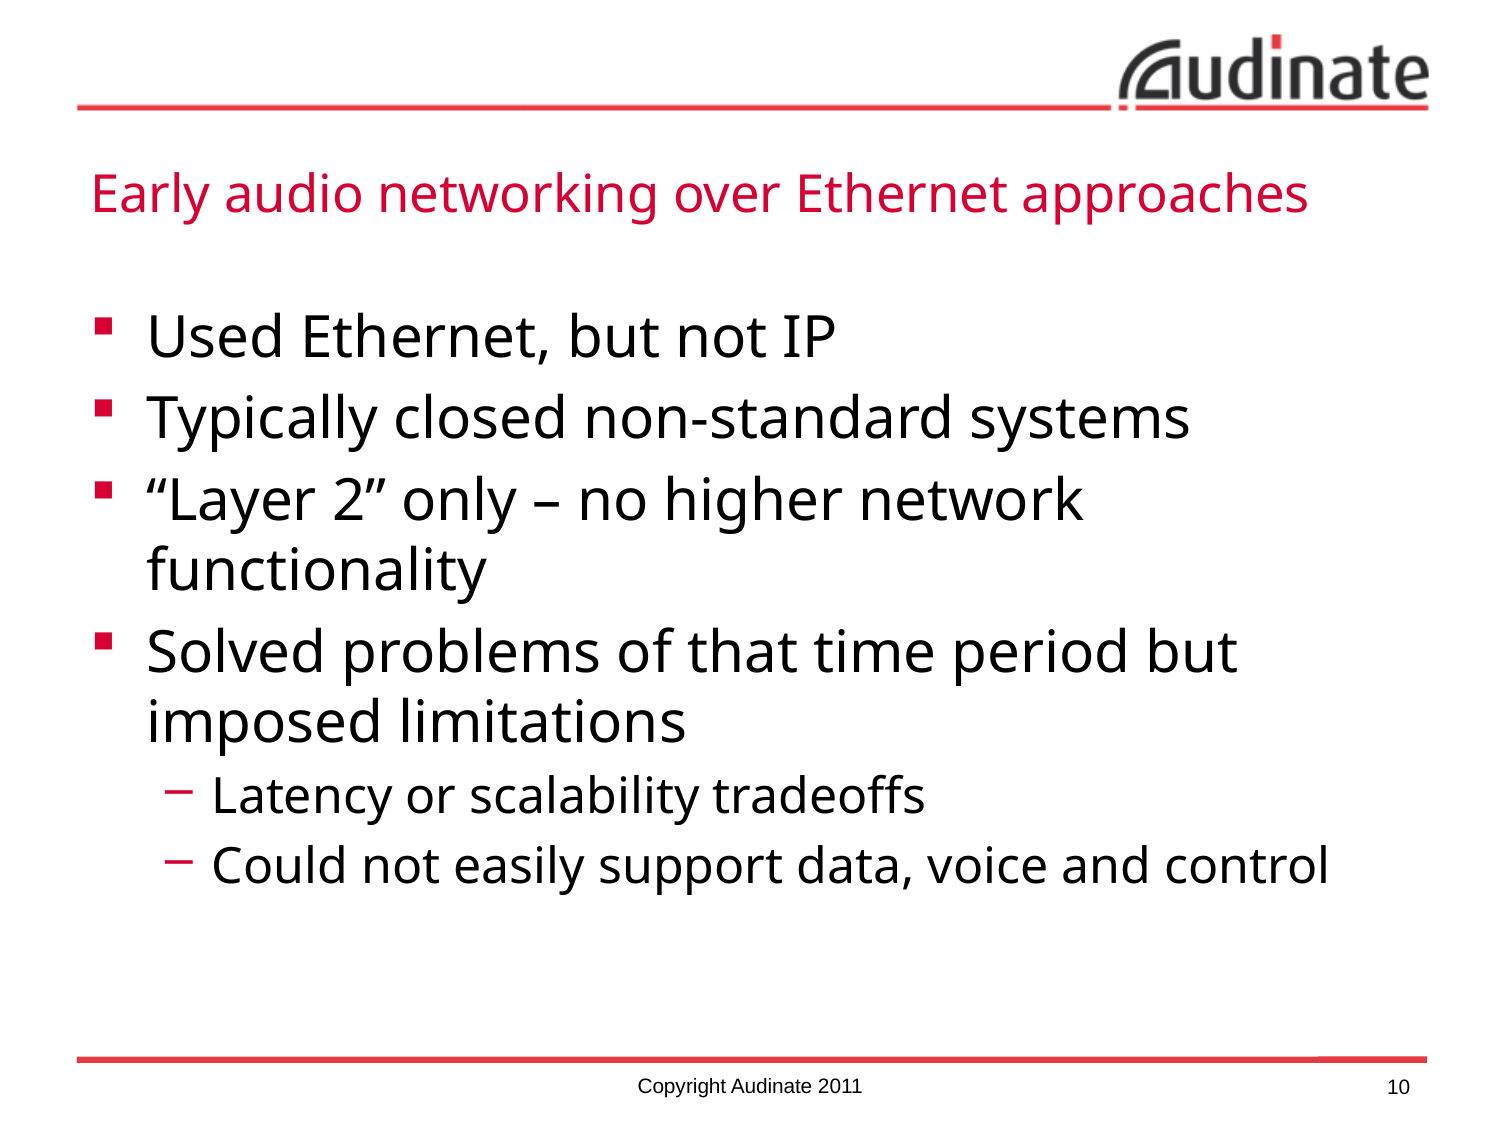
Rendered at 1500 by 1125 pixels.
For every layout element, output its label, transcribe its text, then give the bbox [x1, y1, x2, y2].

footer Copyright Audinate 2011 [512, 1065, 988, 1103]
list Used Ethernet, but not IP Typically closed non-standard systems “Layer 2” only – no higher network functionality Solved problems of that time period but imposed limitations Latency or scalability tradeoffs Could not easily support data, voice and control [74, 291, 1426, 1112]
slide_number 10 [1074, 1066, 1426, 1103]
picture [65, 22, 1443, 125]
title Early audio networking over Ethernet approaches [74, 151, 1426, 232]
